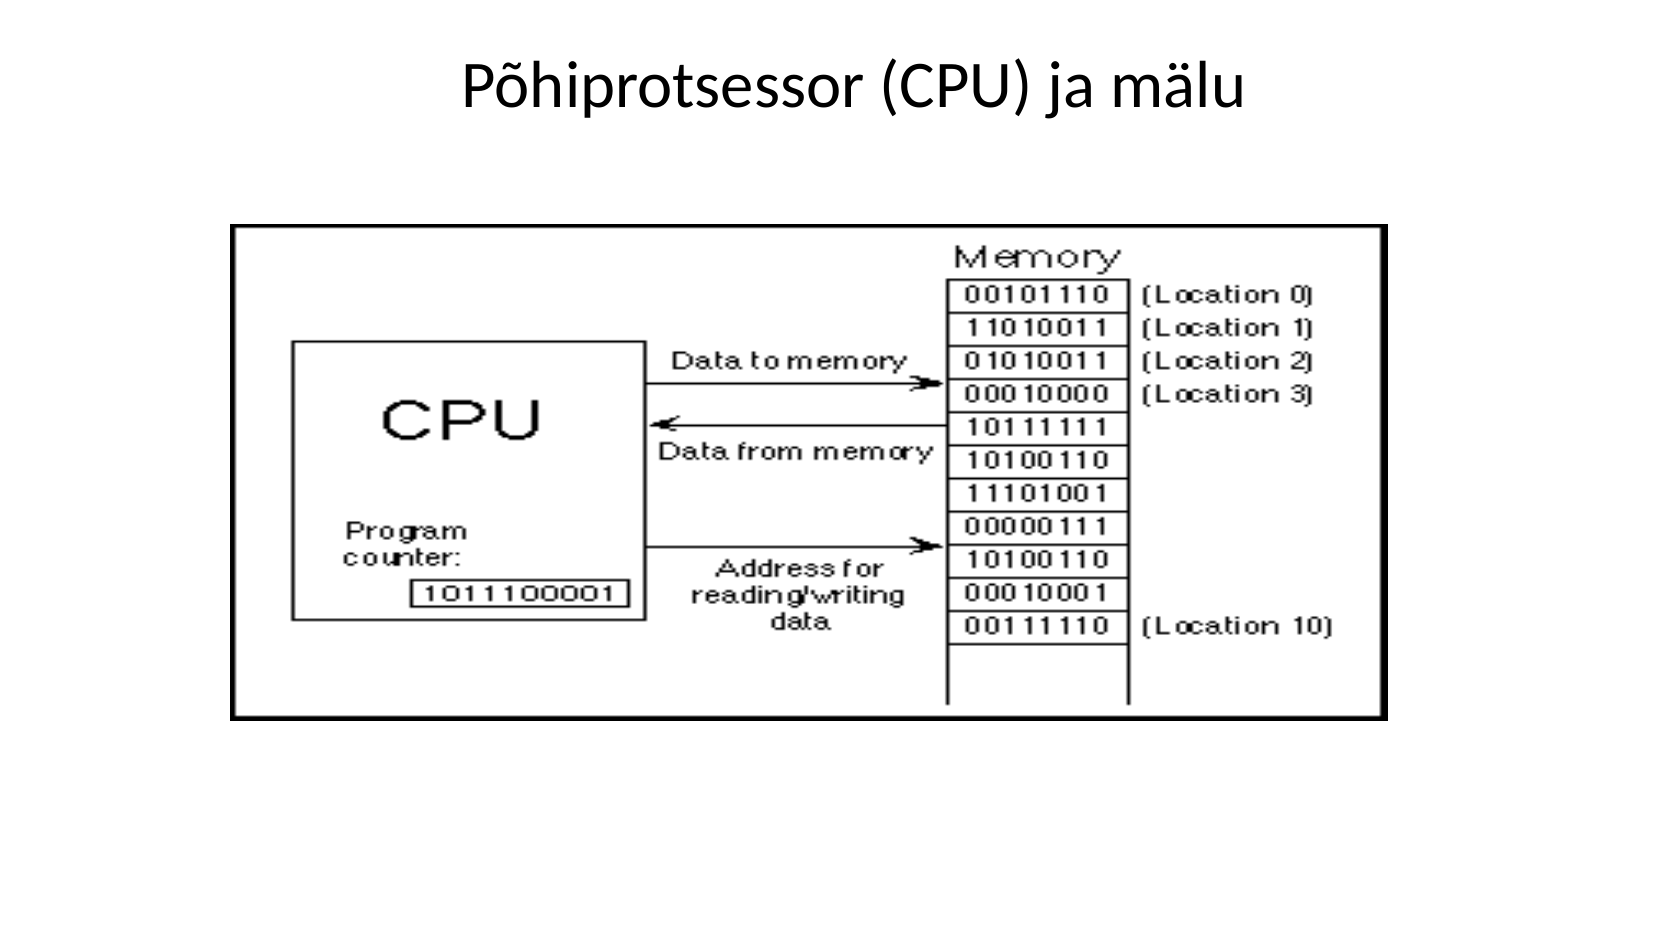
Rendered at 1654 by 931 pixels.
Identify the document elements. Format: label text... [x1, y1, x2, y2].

picture [230, 224, 1388, 721]
title Põhiprotsessor (CPU) ja mälu [151, 0, 1557, 87]
